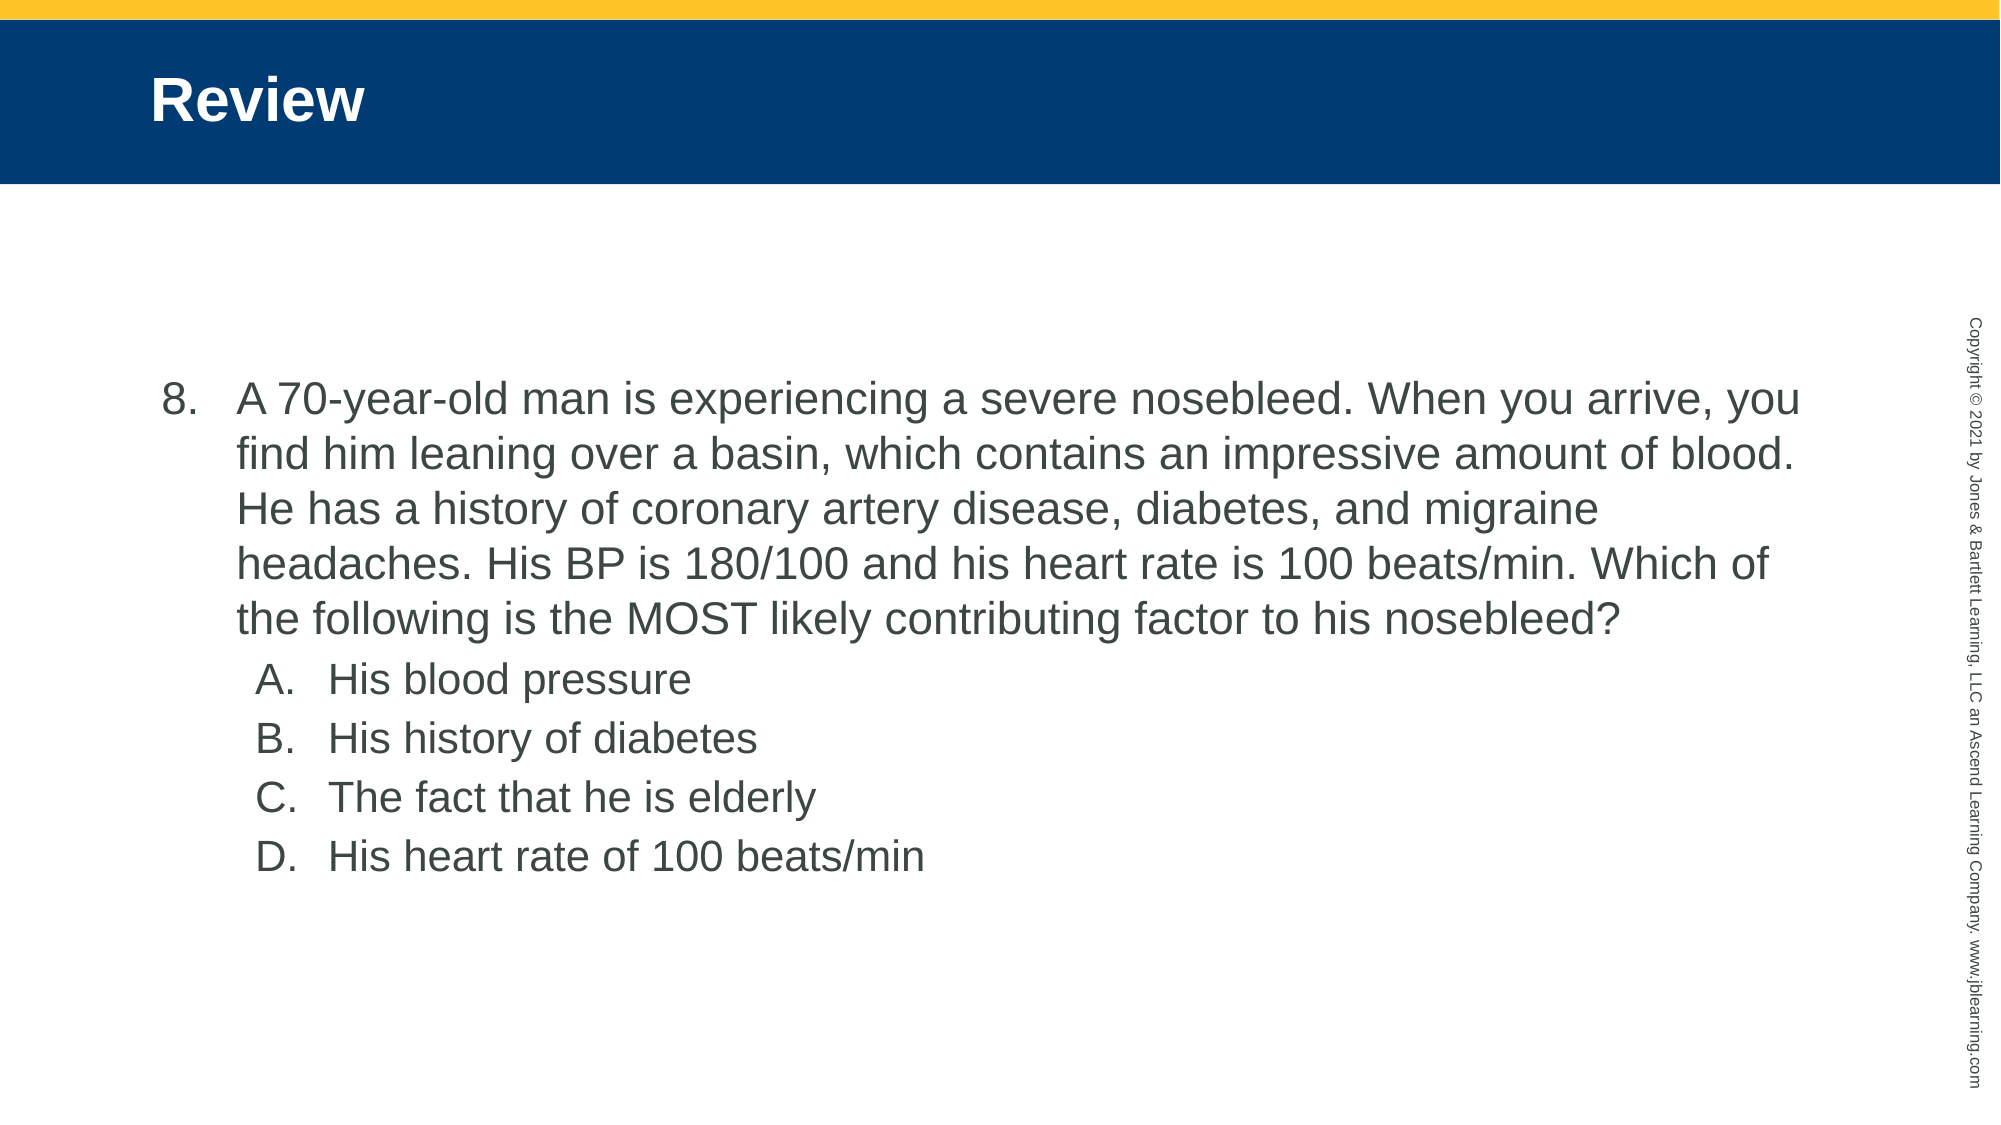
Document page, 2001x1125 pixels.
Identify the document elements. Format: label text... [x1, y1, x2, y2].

title Review [0, 19, 2000, 185]
list A 70-year-old man is experiencing a severe nosebleed. When you arrive, you find him leaning over a basin, which contains an impressive amount of blood. He has a history of coronary artery disease, diabetes, and migraine headaches. His BP is 180/100 and his heart rate is 100 beats/min. Which of the following is the MOST likely contributing factor to his nosebleed? His blood pressure His history of diabetes The fact that he is elderly His heart rate of 100 beats/min [146, 361, 1859, 1016]
